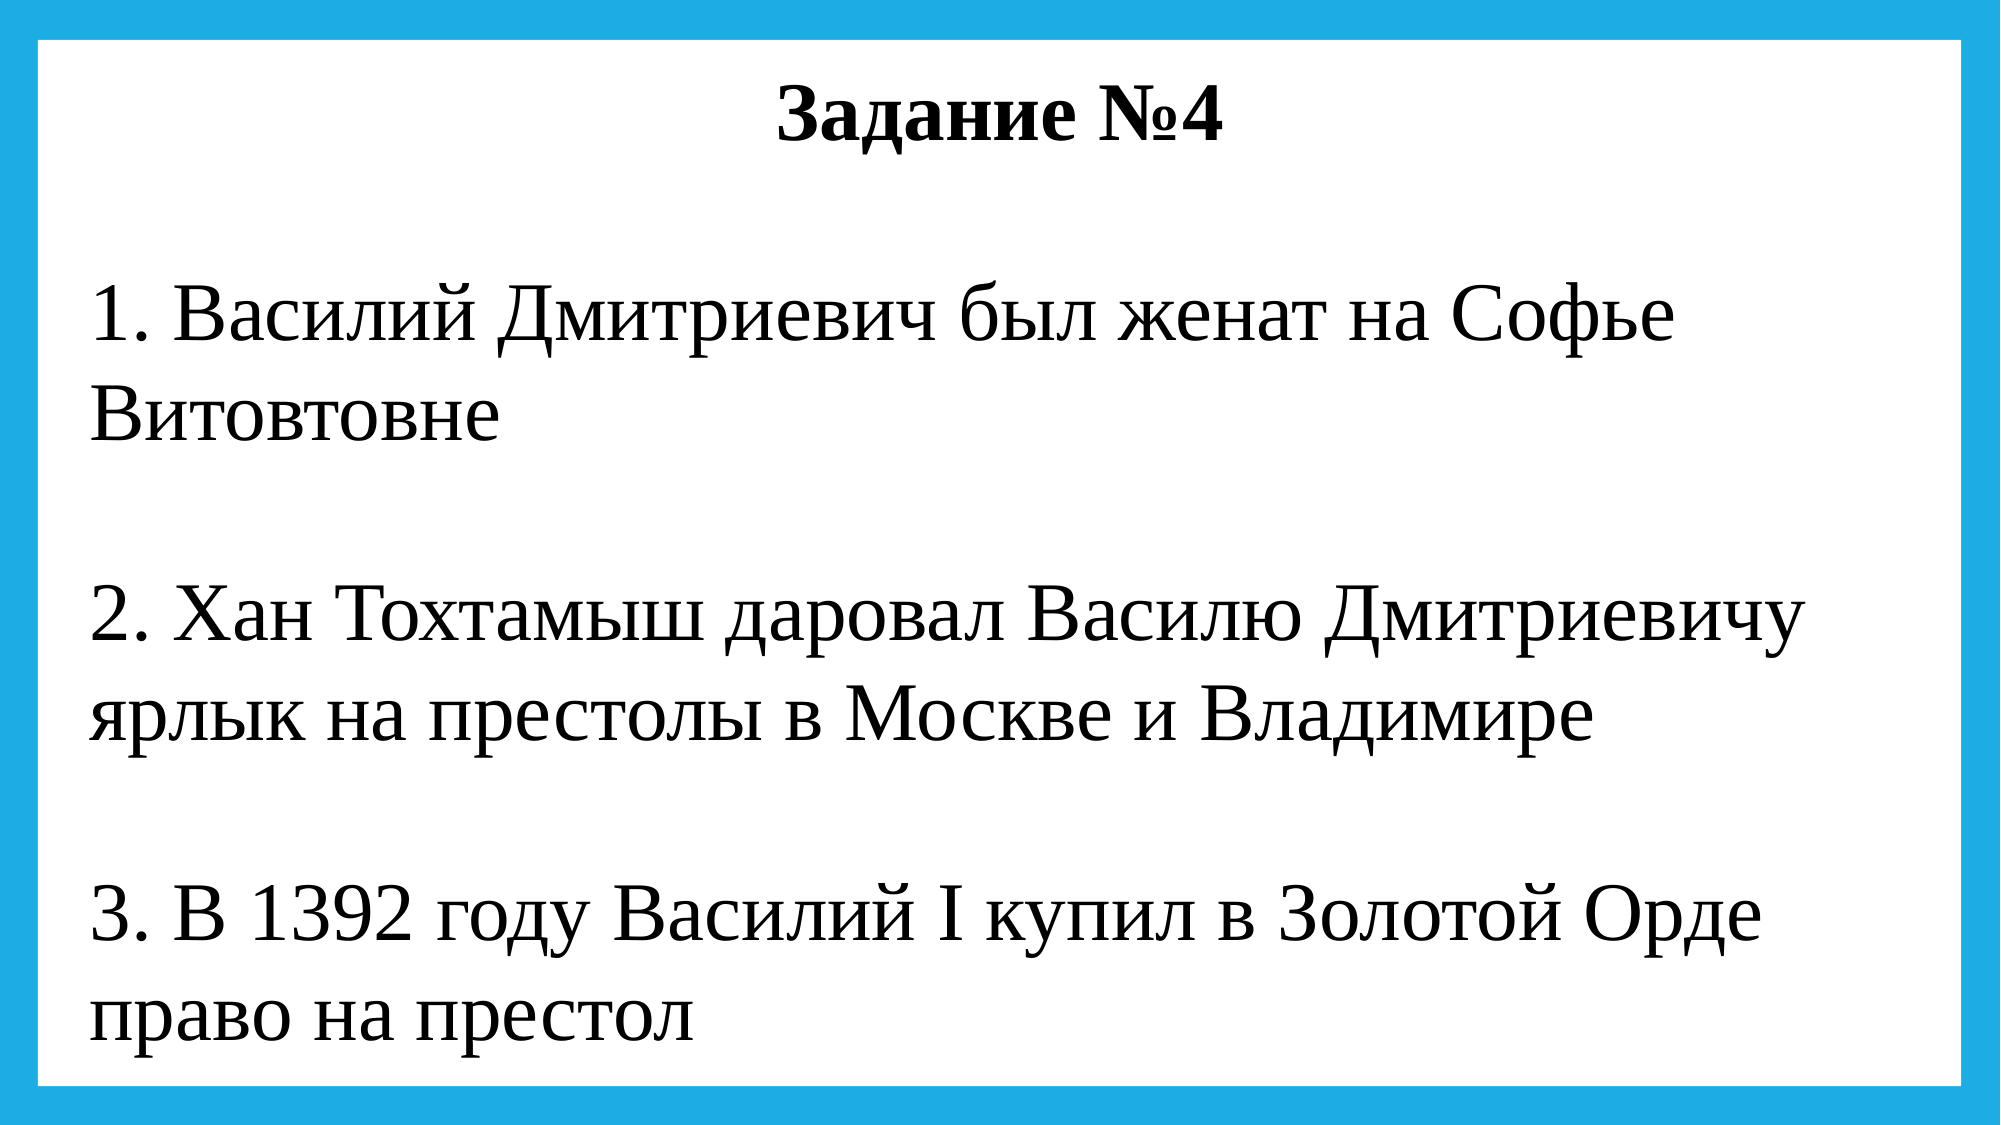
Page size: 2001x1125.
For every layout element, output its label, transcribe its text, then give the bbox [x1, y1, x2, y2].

text_box Задание №4 1. Василий Дмитриевич был женат на Софье Витовтовне 2. Хан Тохтамыш даровал Василю Дмитриевичу ярлык на престолы в Москве и Владимире 3. В 1392 году Василий I купил в Золотой Орде право на престол [74, 49, 1926, 1065]
